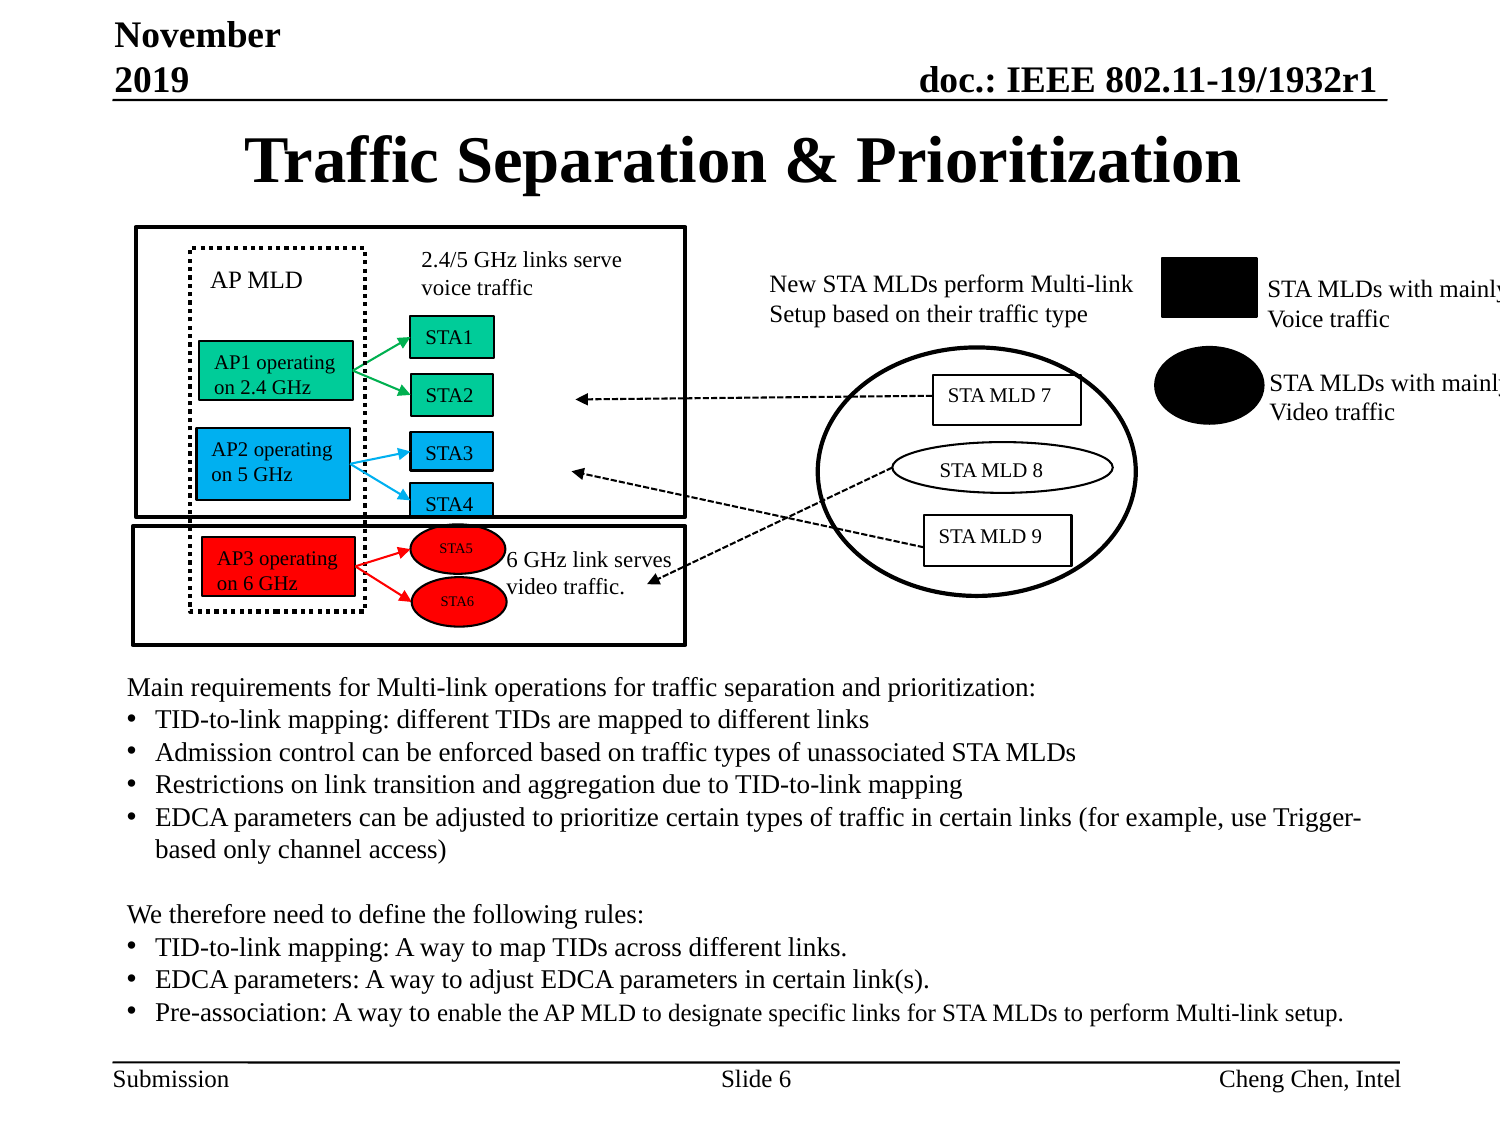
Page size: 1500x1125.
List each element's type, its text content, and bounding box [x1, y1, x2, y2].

footer Cheng Chen, Intel [1186, 1061, 1402, 1093]
text_box New STA MLDs perform Multi-link Setup based on their traffic type [754, 260, 1149, 335]
text_box [135, 226, 686, 517]
text_box 2.4/5 GHz links serve voice traffic [406, 237, 644, 308]
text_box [571, 470, 642, 548]
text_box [355, 566, 412, 603]
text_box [646, 467, 893, 585]
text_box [352, 336, 411, 370]
text_box STA MLD 9 [923, 515, 1072, 566]
text_box [1155, 346, 1254, 424]
title Traffic Separation & Prioritization [112, 113, 1376, 198]
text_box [349, 451, 411, 463]
text_box STA MLDs with mainly Video traffic [1254, 358, 1500, 434]
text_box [895, 470, 925, 548]
text_box STA6 [413, 577, 507, 627]
slide_number Slide 6 [712, 1061, 800, 1093]
text_box 6 GHz link serves video traffic. [491, 537, 693, 607]
text_box [132, 526, 686, 646]
text_box Main requirements for Multi-link operations for traffic separation and prioritization: TID-to-link mapping: different TIDs are mapped to different links Admission control can be enforced based on traffic types of unassociated STA MLDs Restrictions on link transition and aggregation due to TID-to-link mapping EDCA parameters can be adjusted to prioritize certain types of traffic in certain links (for example, use Trigger-based only channel access) We therefore need to define the following rules: TID-to-link mapping: A way to map TIDs across different links. EDCA parameters: A way to adjust EDCA parameters in certain link(s). Pre-association: A way to enable the AP MLD to designate specific links for STA MLDs to perform Multi-link setup. [112, 662, 1433, 1035]
text_box [189, 517, 365, 526]
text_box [349, 463, 411, 501]
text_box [575, 395, 933, 400]
text_box STA MLDs with mainly Voice traffic [1252, 265, 1500, 340]
text_box [1162, 258, 1257, 318]
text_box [352, 370, 411, 396]
text_box [817, 347, 1136, 596]
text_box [355, 548, 411, 565]
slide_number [114, 54, 309, 101]
